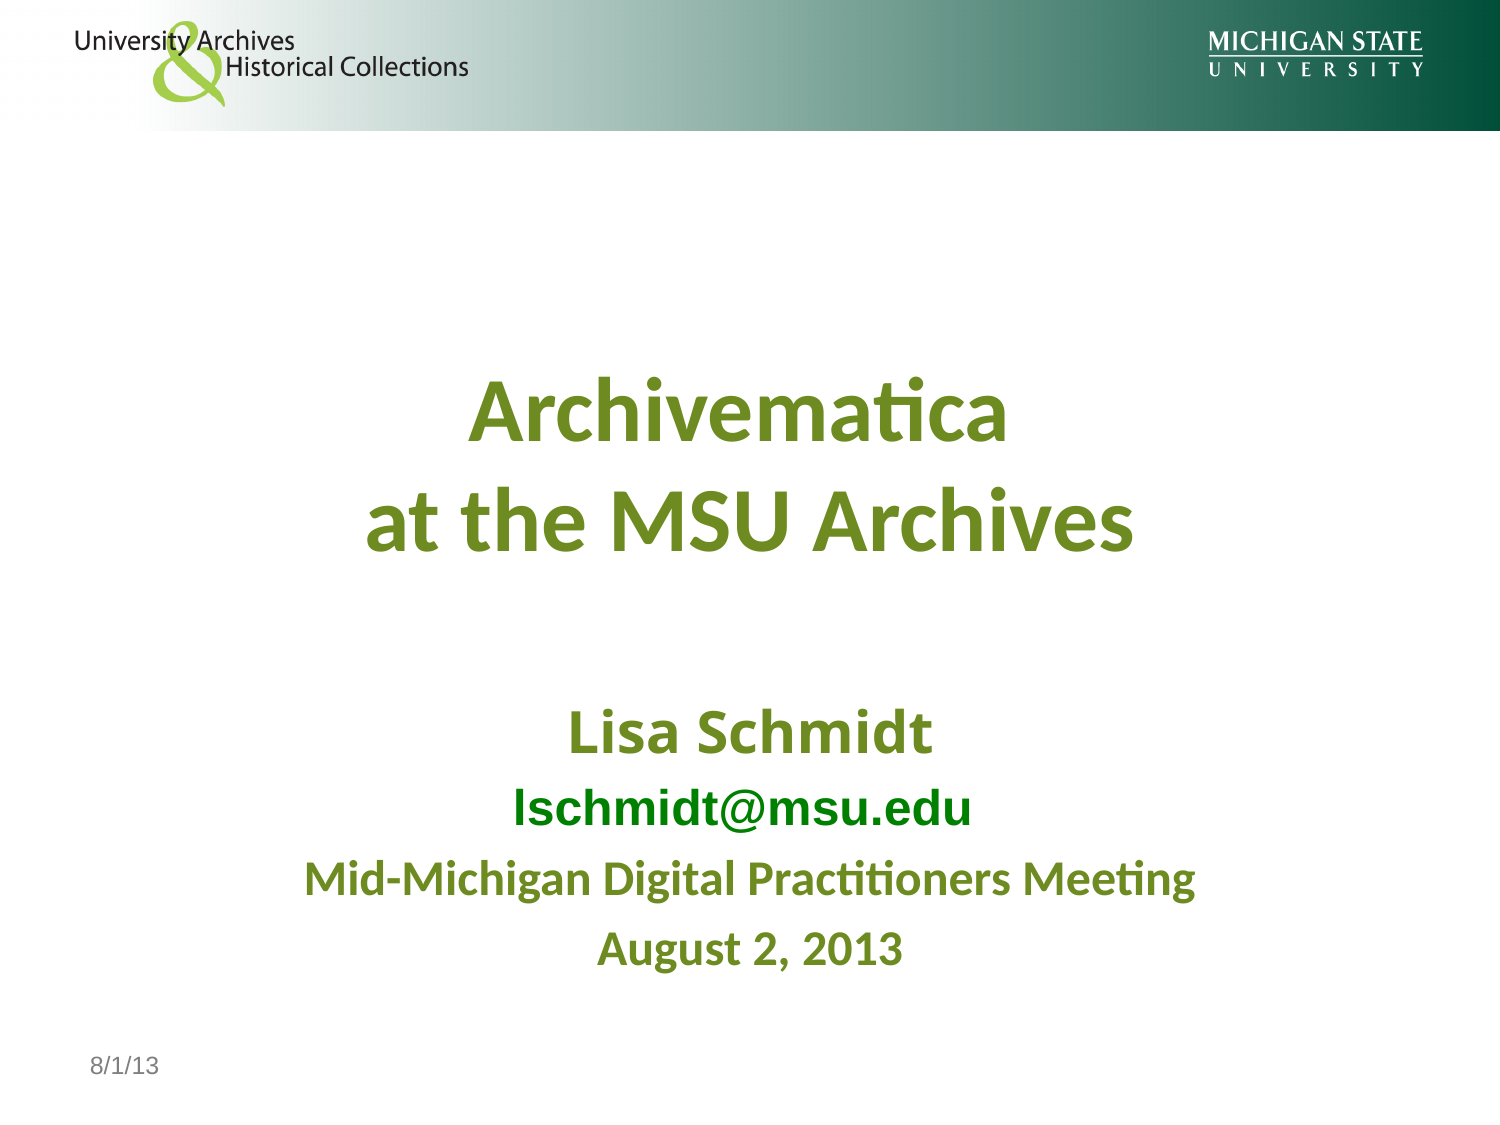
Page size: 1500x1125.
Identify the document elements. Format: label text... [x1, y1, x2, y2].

picture [0, 0, 1500, 131]
title Archivematica at the MSU Archives [112, 347, 1388, 574]
subtitle Lisa Schmidt lschmidt@msu.edu Mid-Michigan Digital Practitioners Meeting August 2, 2013 [0, 688, 1500, 1097]
